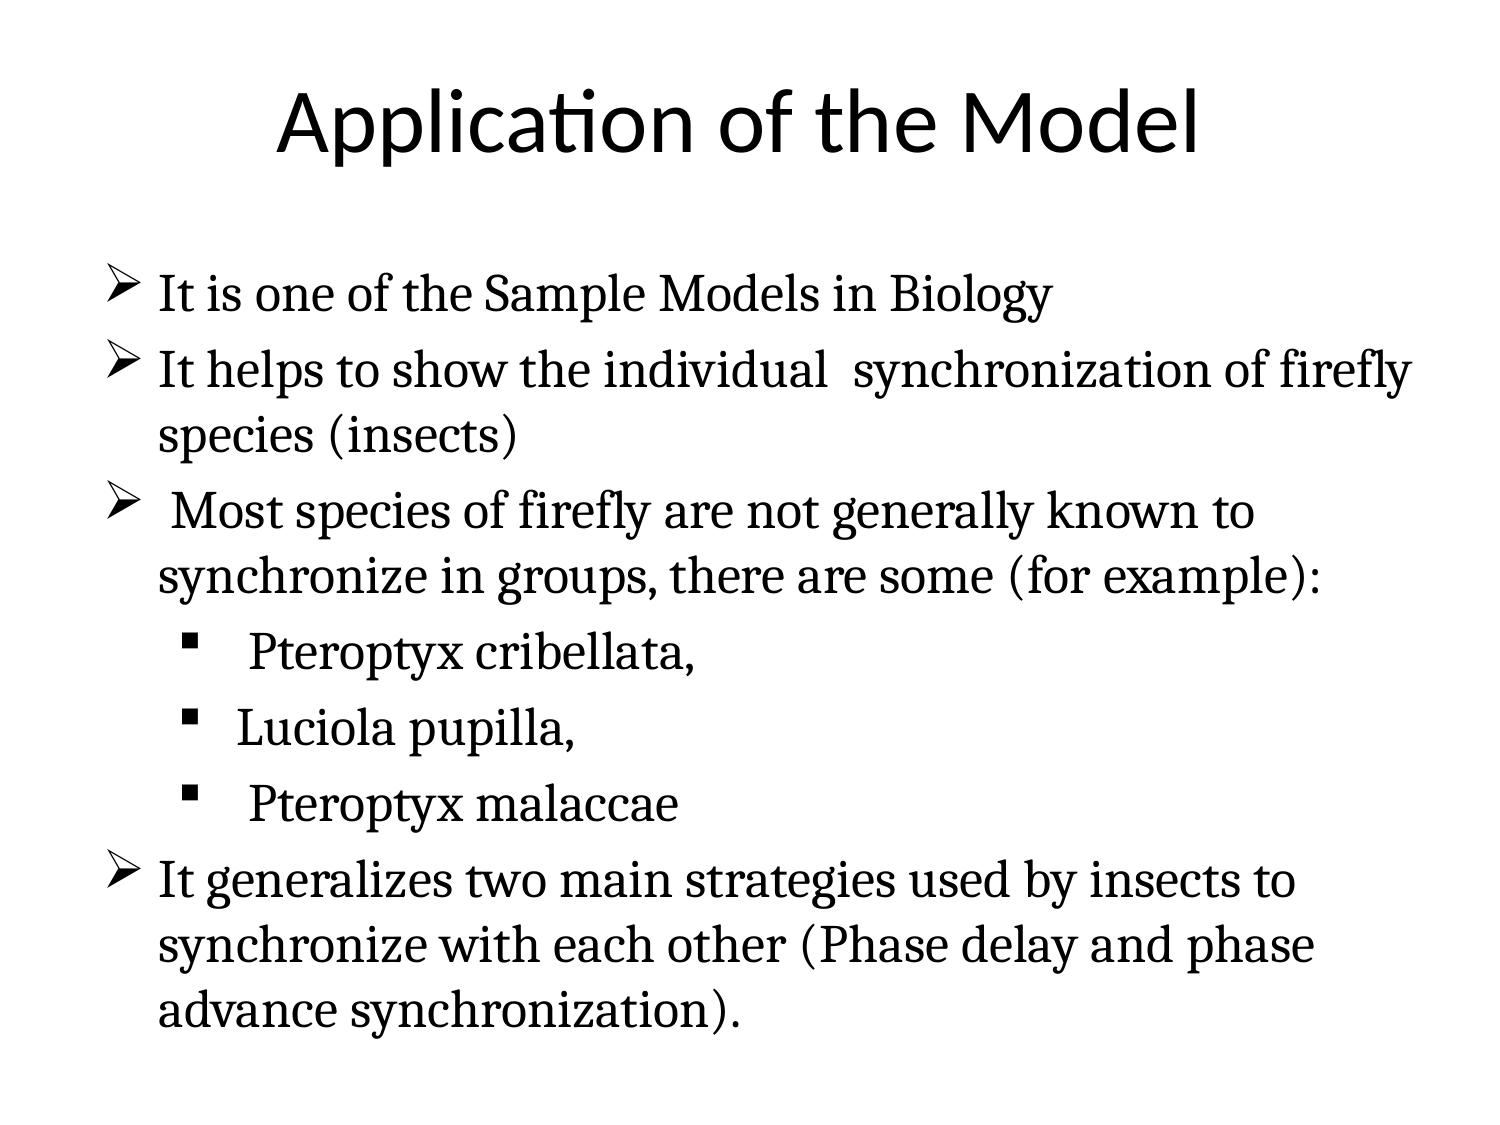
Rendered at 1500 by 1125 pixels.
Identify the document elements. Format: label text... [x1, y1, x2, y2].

list It is one of the Sample Models in Biology It helps to show the individual synchronization of firefly species (insects) Most species of firefly are not generally known to synchronize in groups, there are some (for example): Pteroptyx cribellata, Luciola pupilla, Pteroptyx malaccae It generalizes two main strategies used by insects to synchronize with each other (Phase delay and phase advance synchronization). [87, 249, 1438, 1063]
title Application of the Model [75, 45, 1425, 188]
